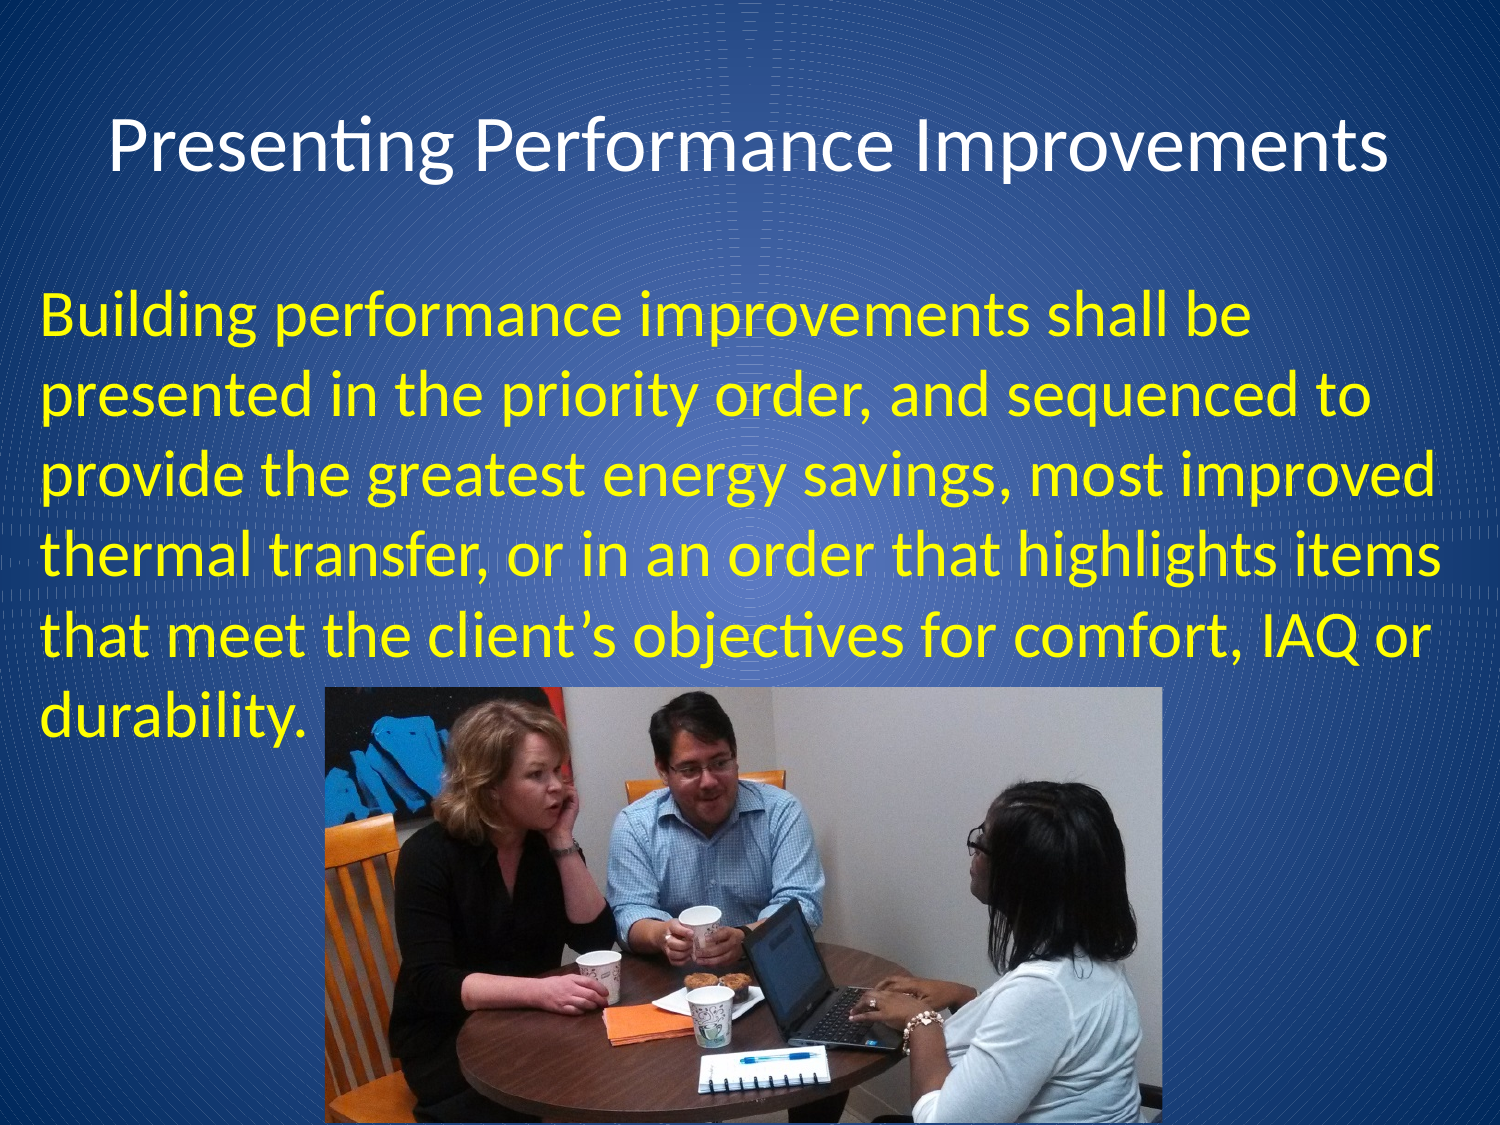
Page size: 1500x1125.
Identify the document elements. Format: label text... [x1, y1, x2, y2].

picture [324, 687, 1163, 1123]
title Presenting Performance Improvements [24, 45, 1475, 233]
list Building performance improvements shall be presented in the priority order, and sequenced to provide the greatest energy savings, most improved thermal transfer, or in an order that highlights items that meet the client’s objectives for comfort, IAQ or durability. [24, 262, 1500, 1005]
